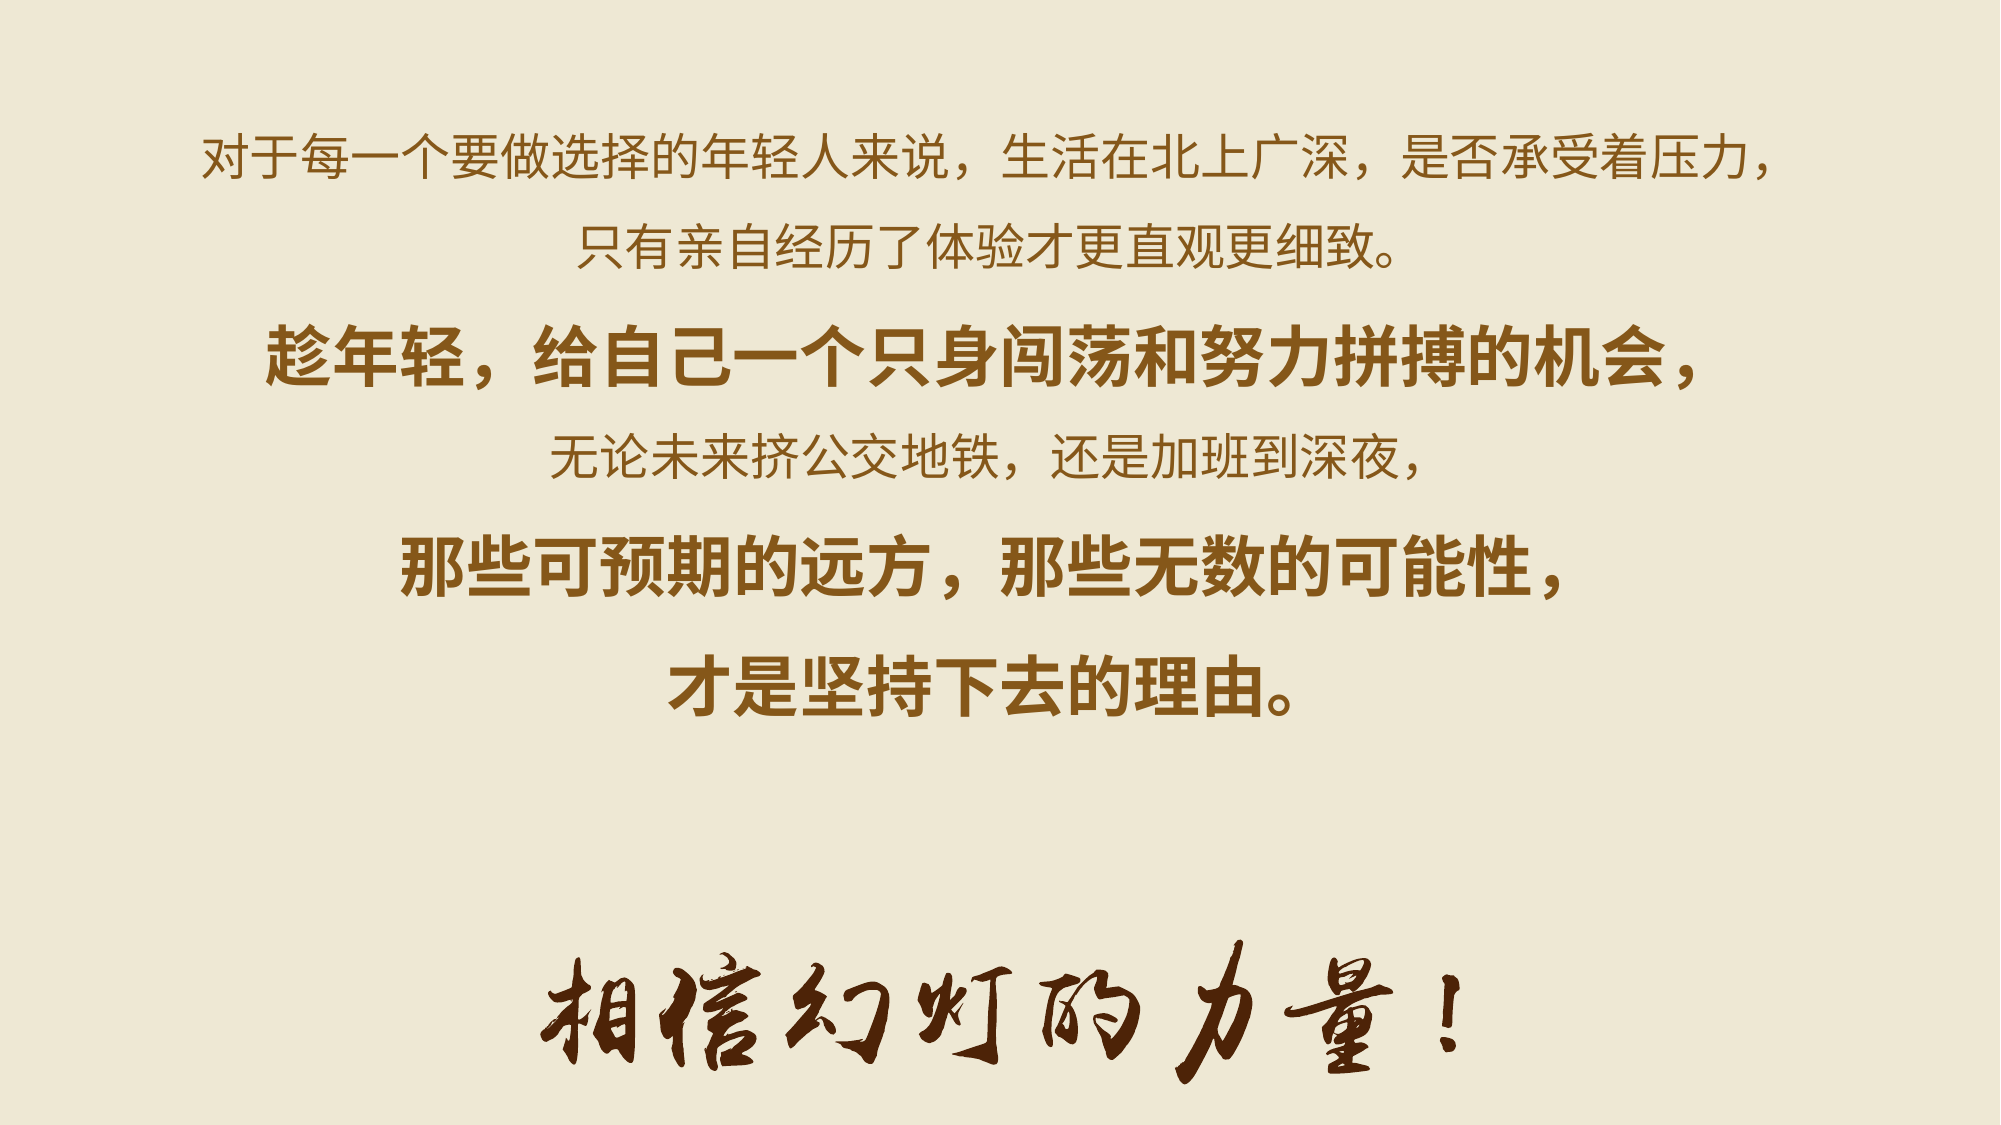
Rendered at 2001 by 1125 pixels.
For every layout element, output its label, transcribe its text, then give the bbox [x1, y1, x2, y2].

text_box [917, 972, 967, 1044]
text_box [699, 952, 761, 1071]
text_box [1439, 1037, 1456, 1053]
text_box [785, 962, 836, 1049]
text_box [834, 981, 890, 1064]
text_box [1174, 939, 1253, 1085]
text_box [951, 966, 1013, 1065]
text_box 对于每一个要做选择的年轻人来说，生活在北上广深，是否承受着压力， 只有亲自经历了体验才更直观更细致。 趁年轻，给自己一个只身闯荡和努力拼搏的机会， 无论未来挤公交地铁，还是加班到深夜， 那些可预期的远方，那些无数的可能性， 才是坚持下去的理由。 [161, 87, 1839, 733]
text_box [1038, 969, 1141, 1060]
text_box [1284, 957, 1394, 1074]
text_box [540, 957, 592, 1065]
text_box [1442, 974, 1460, 1029]
text_box [592, 977, 636, 1063]
text_box [659, 967, 697, 1068]
